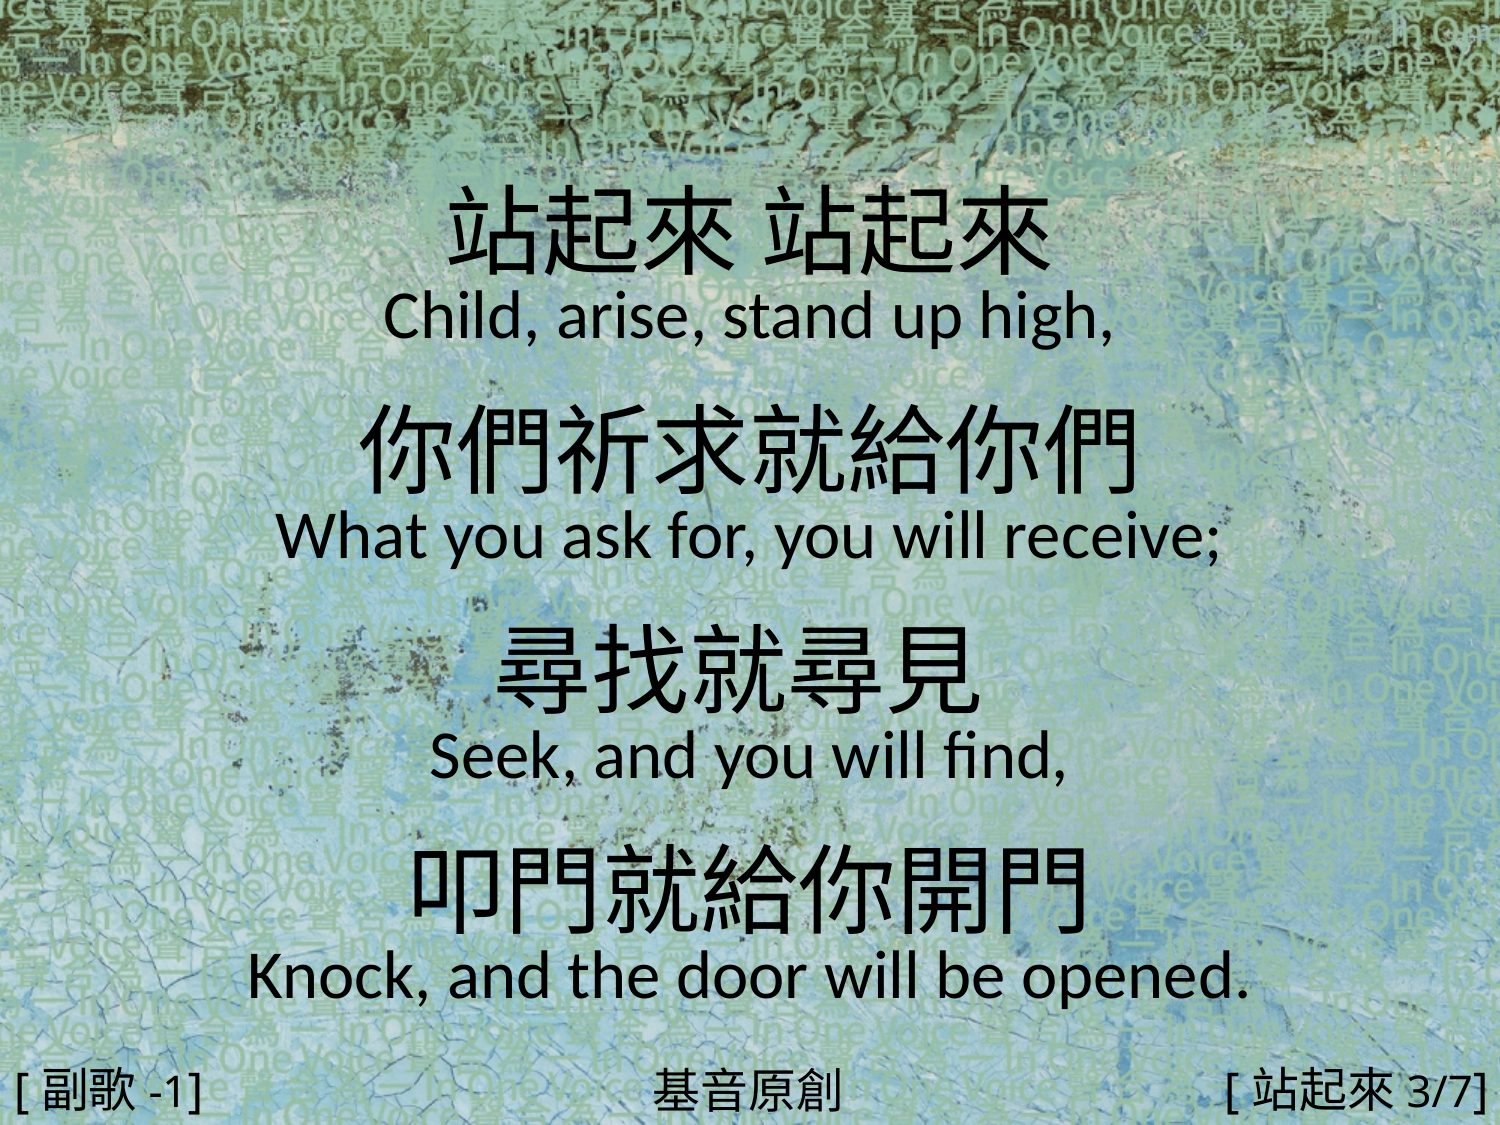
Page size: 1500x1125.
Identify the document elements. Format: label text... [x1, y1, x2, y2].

text_box [站起來3/7] [933, 1052, 1500, 1125]
picture [0, 948, 1500, 1053]
text_box 站起來 站起來 Child, arise, stand up high, 你們祈求就給你們 What you ask for, you will receive; 尋找就尋見 Seek, and you will find, 叩門就給你開門 Knock, and the door will be opened. [0, 184, 1500, 948]
text_box 基音原創 [0, 1053, 1498, 1125]
picture [0, 0, 1500, 184]
